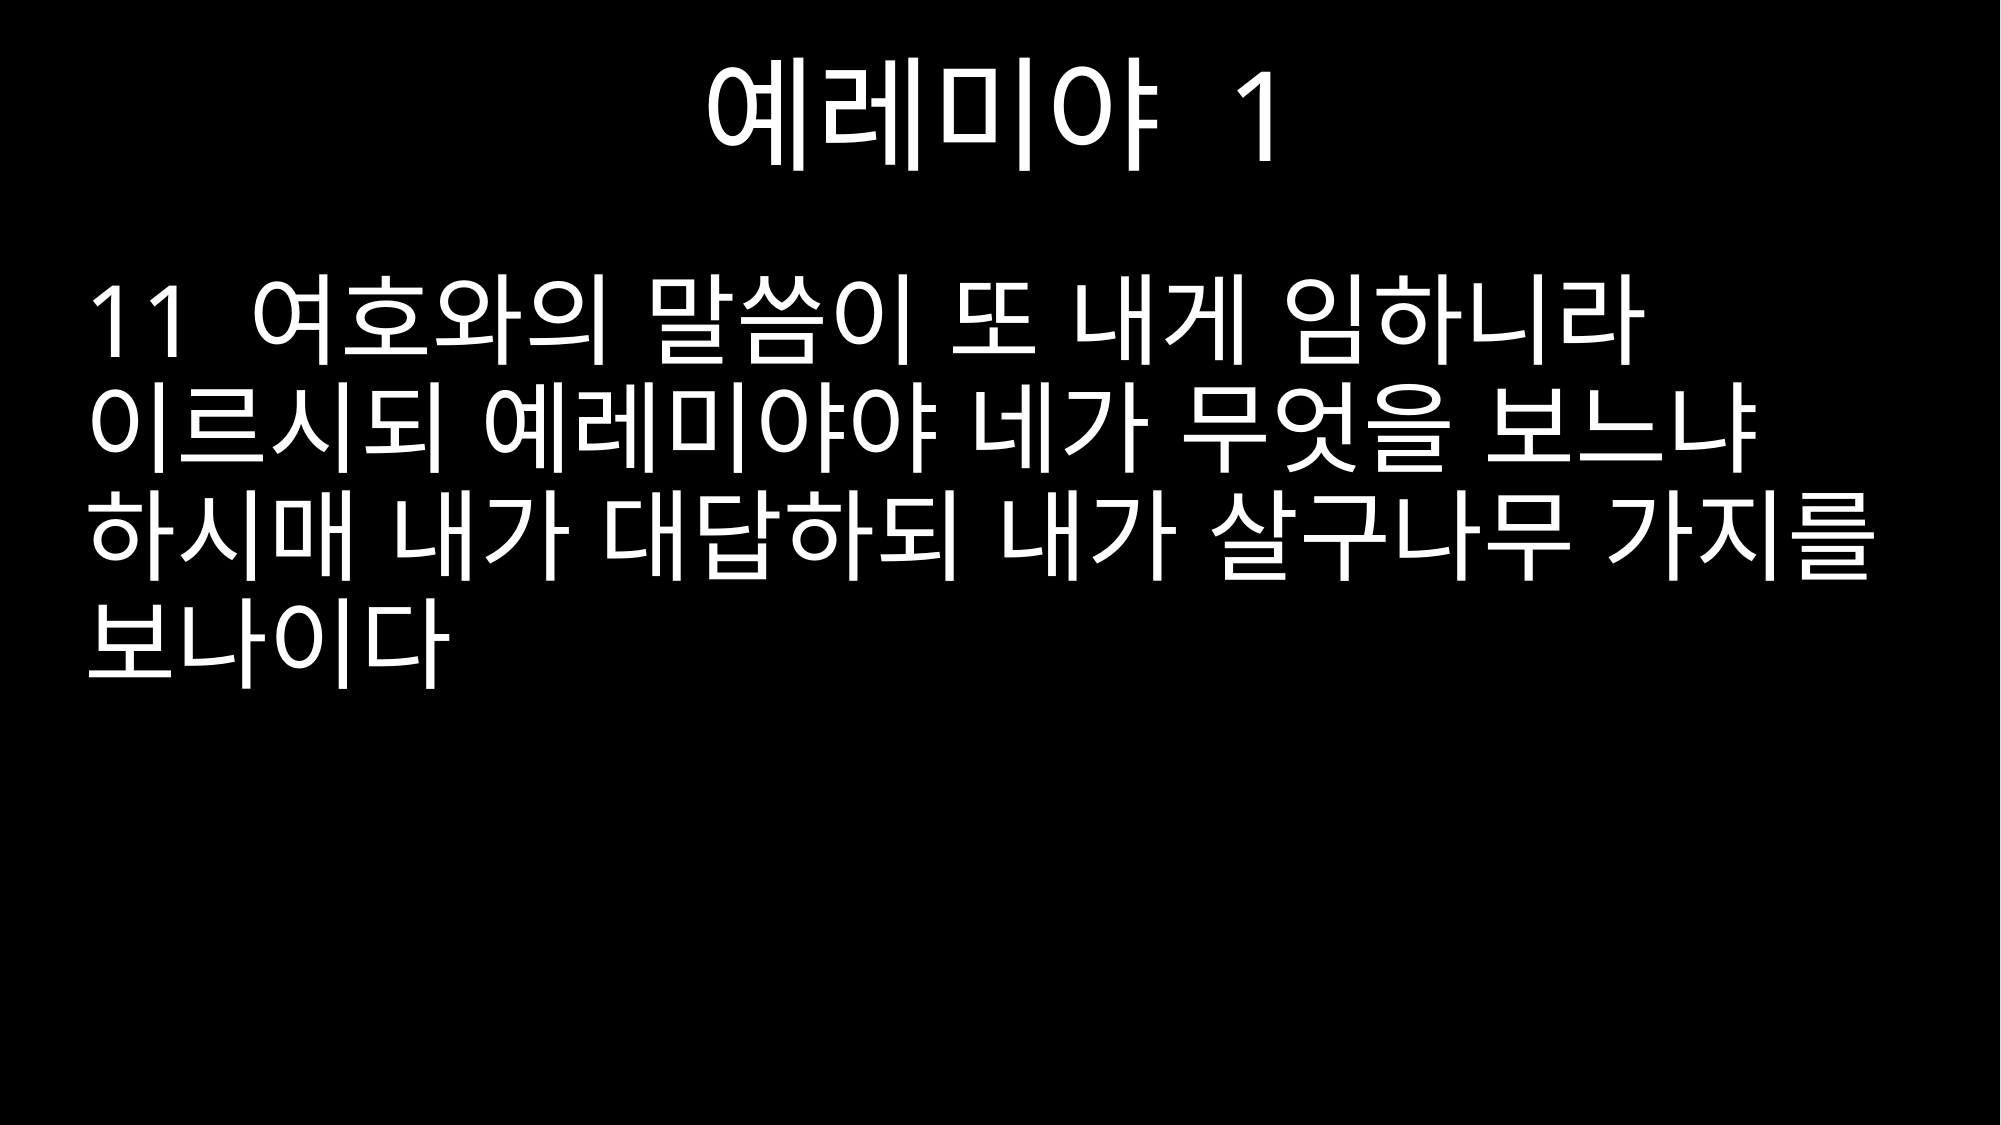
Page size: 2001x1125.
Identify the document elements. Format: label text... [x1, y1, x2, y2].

footer 예레미야 1 [0, 32, 2000, 192]
picture [0, 0, 2001, 1125]
list 11 여호와의 말씀이 또 내게 임하니라 이르시되 예레미야야 네가 무엇을 보느냐 하시매 내가 대답하되 내가 살구나무 가지를 보나이다 [69, 263, 1953, 423]
